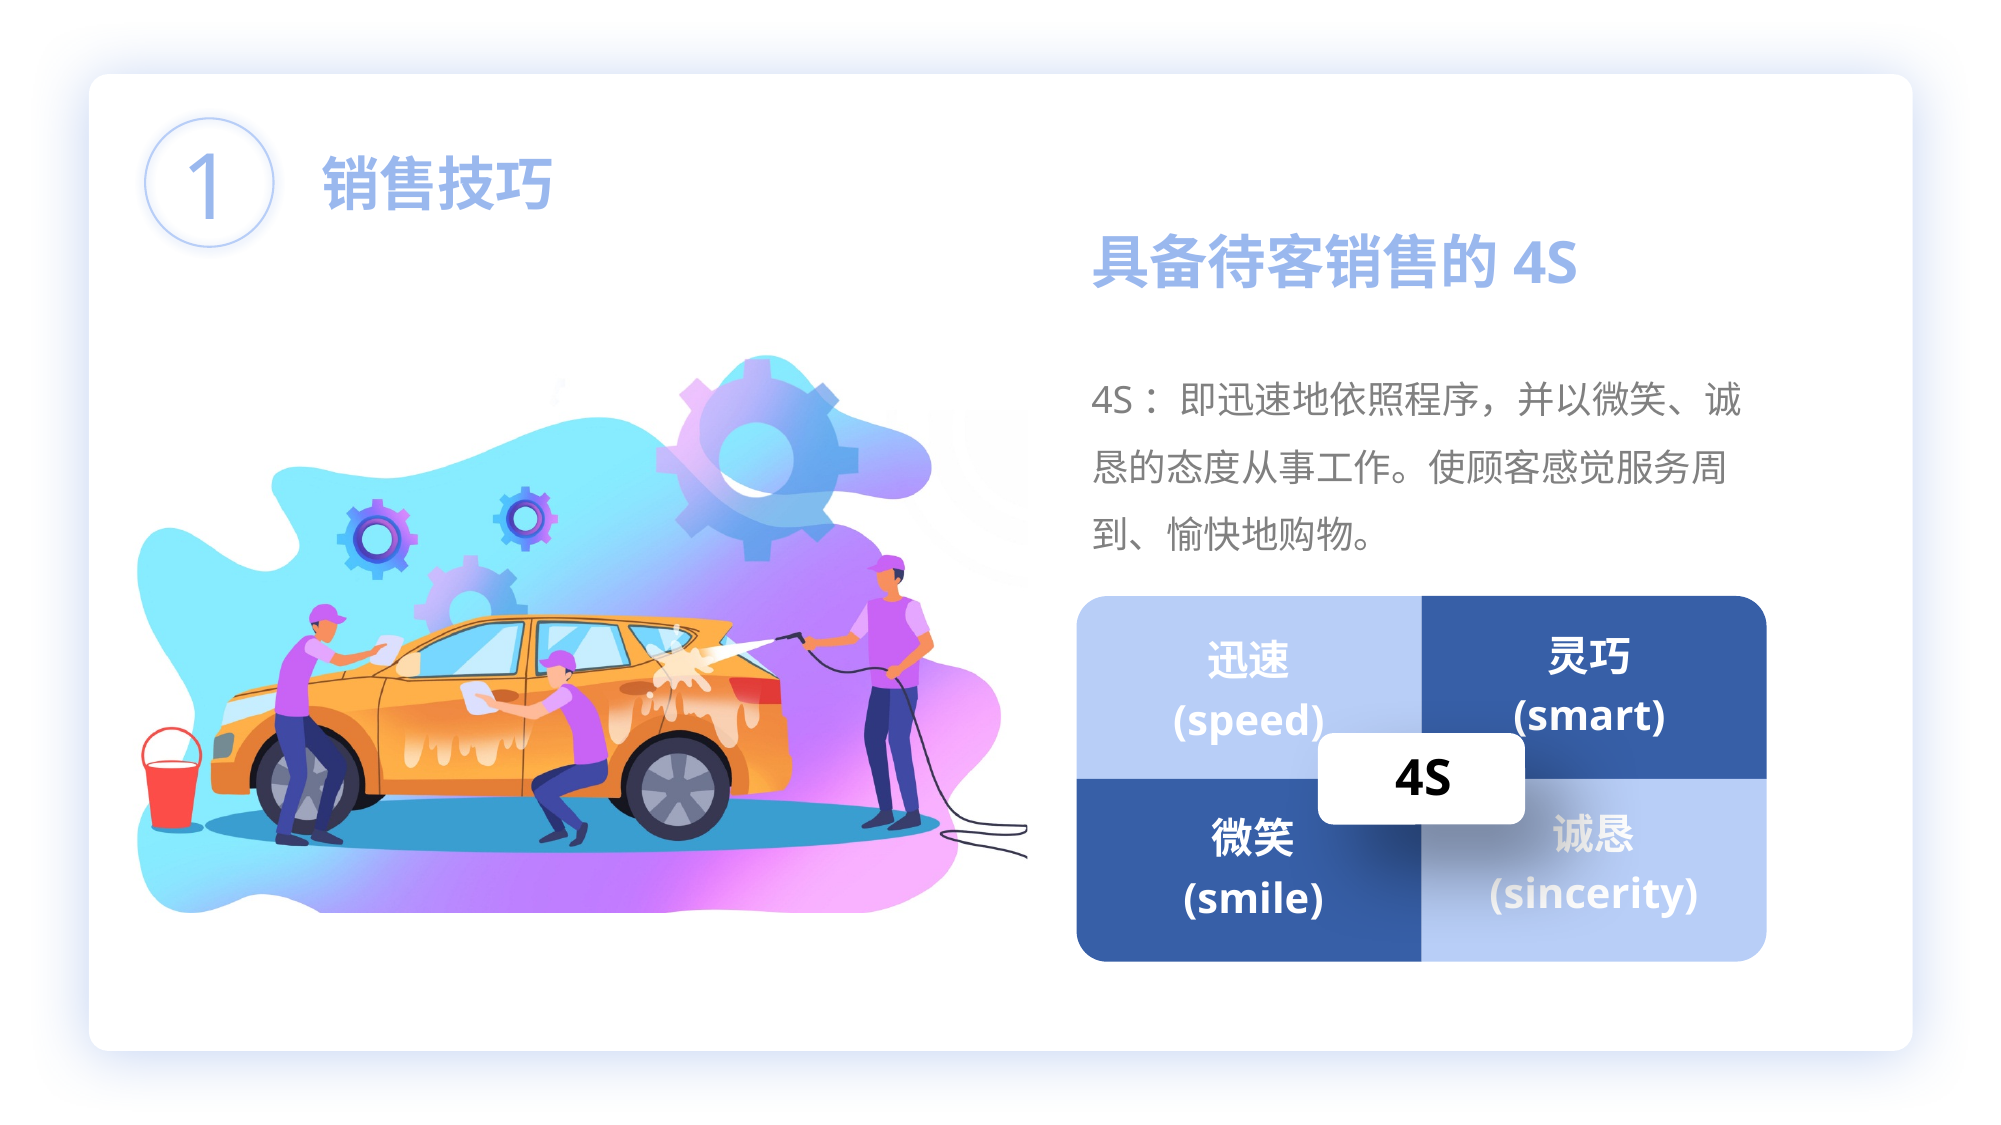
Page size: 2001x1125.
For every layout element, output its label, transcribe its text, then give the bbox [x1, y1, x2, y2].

text_box 具备待客销售的4S [1076, 225, 1767, 310]
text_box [1076, 596, 1767, 962]
text_box 销售技巧 [306, 139, 781, 225]
text_box 4S：即迅速地依照程序，并以微笑、诚恳的态度从事工作。使顾客感觉服务周到、愉快地购物。 [1076, 346, 1767, 564]
picture [122, 346, 1028, 913]
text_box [145, 118, 274, 247]
